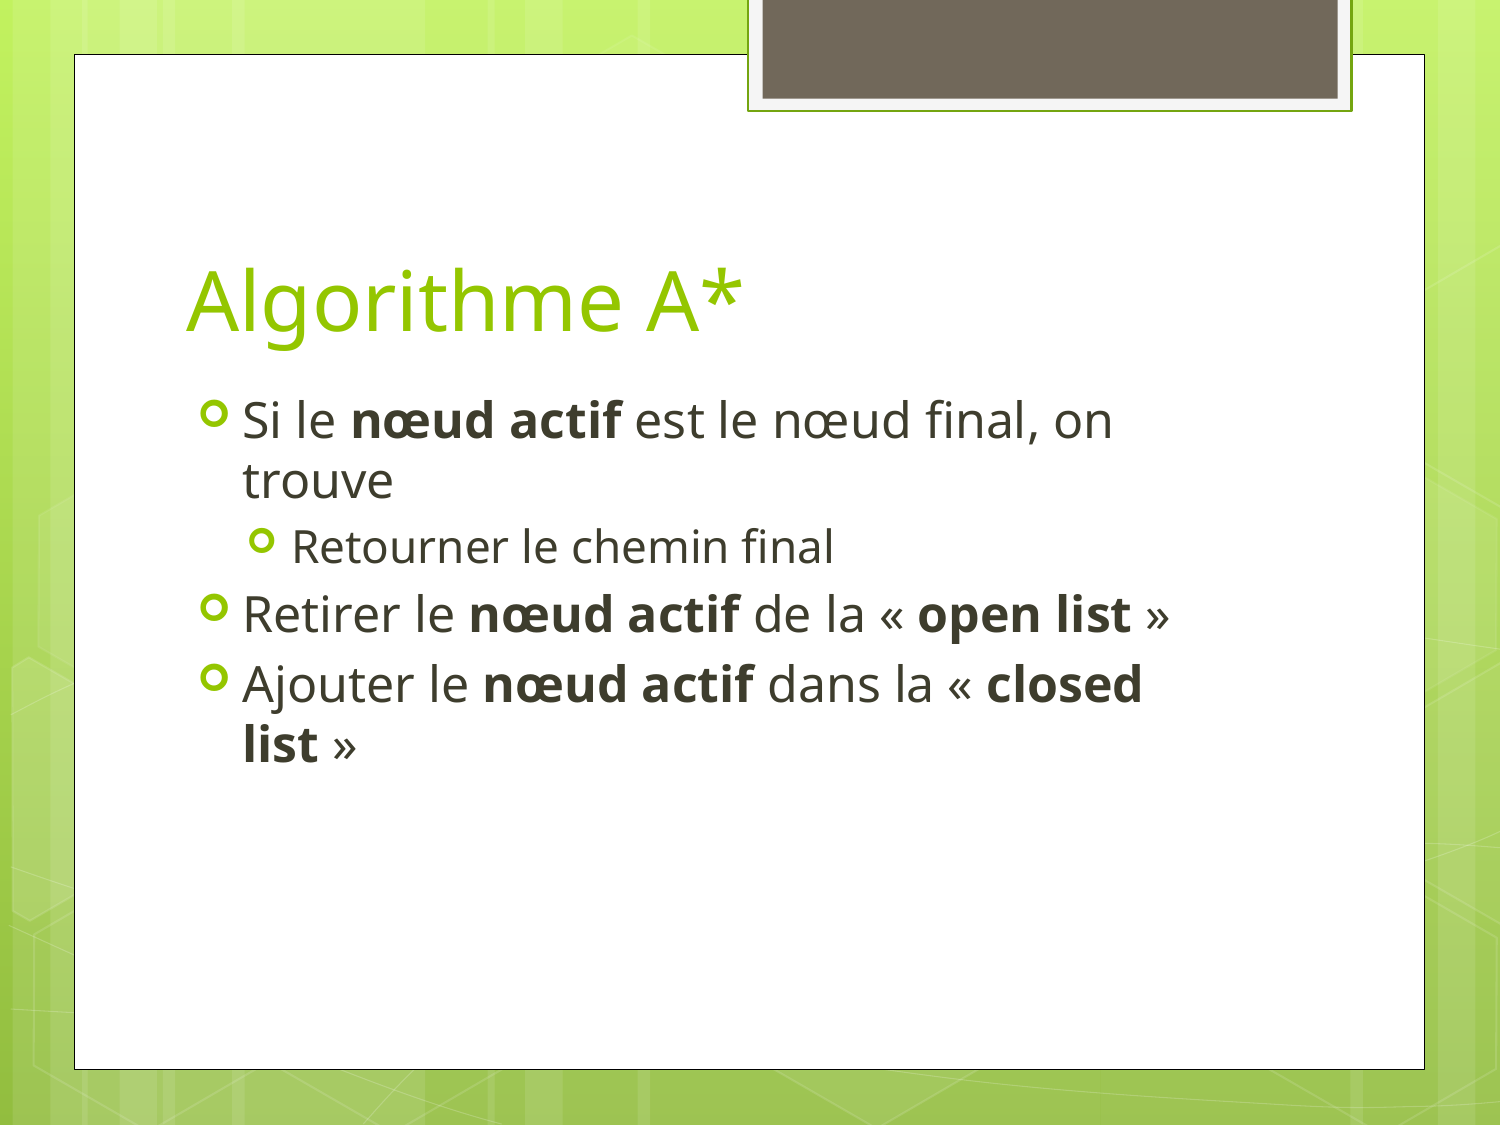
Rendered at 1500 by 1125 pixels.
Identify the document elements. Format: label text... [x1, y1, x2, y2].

title Algorithme A* [171, 168, 1324, 357]
list Si le nœud actif est le nœud final, on trouve Retourner le chemin final Retirer le nœud actif de la « open list » Ajouter le nœud actif dans la « closed list » [171, 381, 1283, 957]
